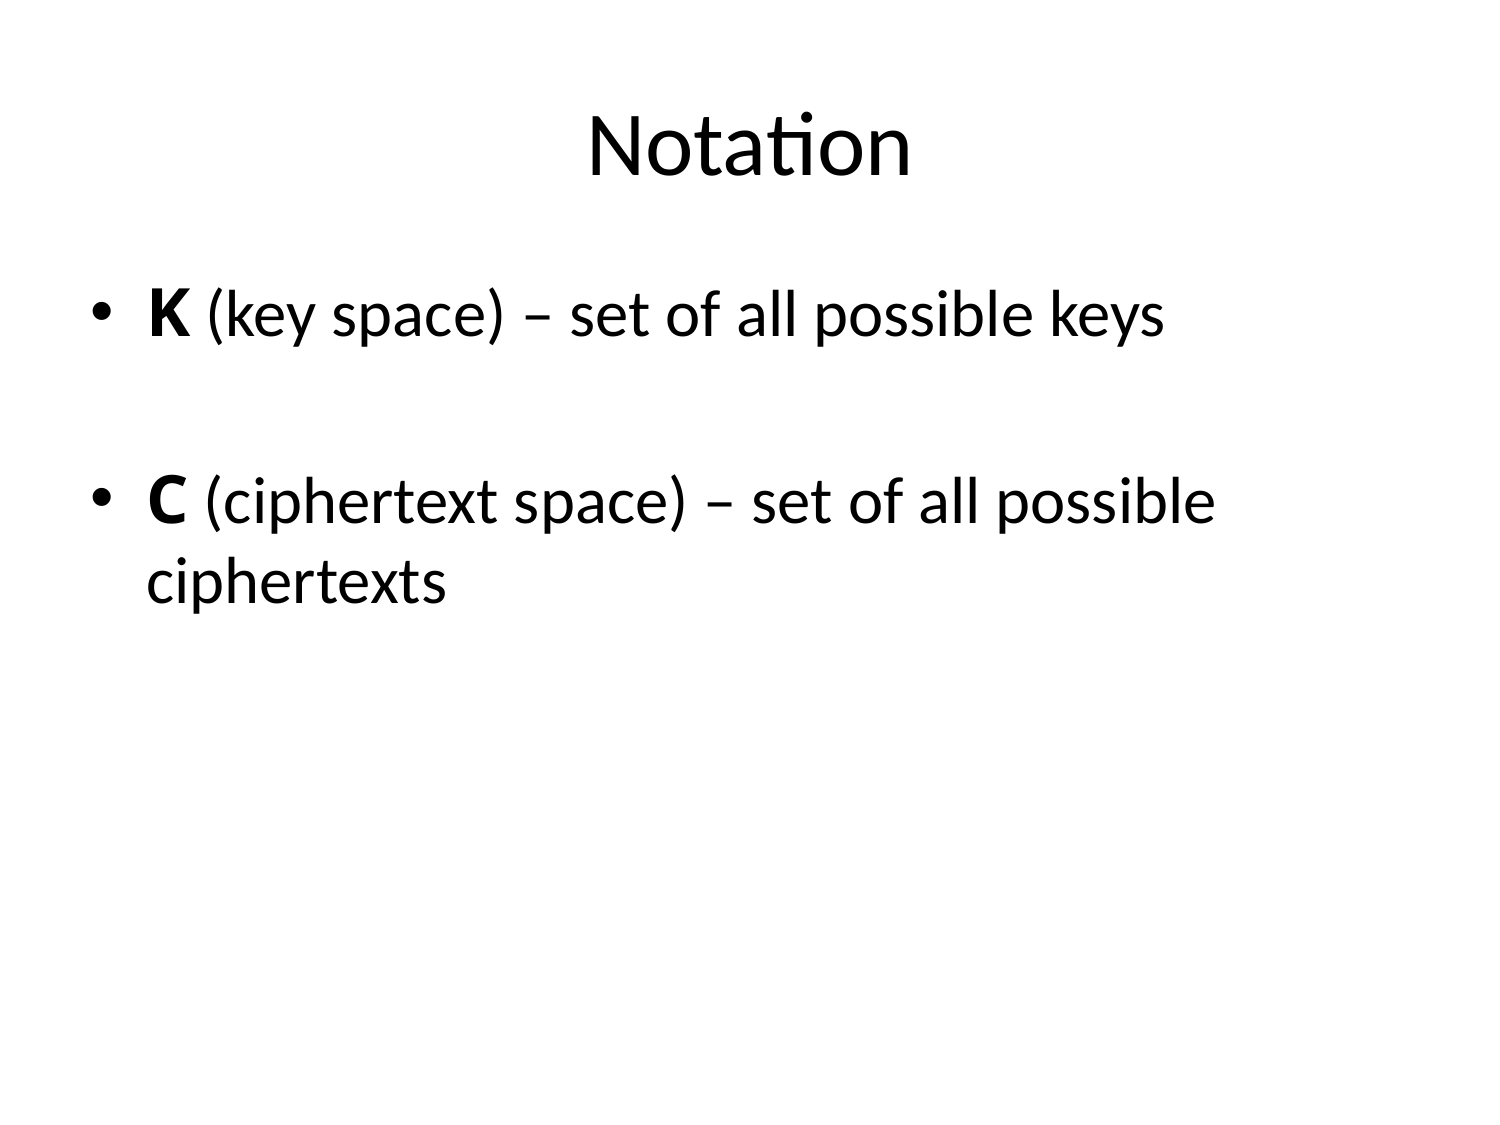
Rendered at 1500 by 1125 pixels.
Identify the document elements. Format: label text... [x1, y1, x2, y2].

list K (key space) – set of all possible keys C (ciphertext space) – set of all possible ciphertexts [75, 262, 1425, 1005]
title Notation [75, 45, 1425, 233]
